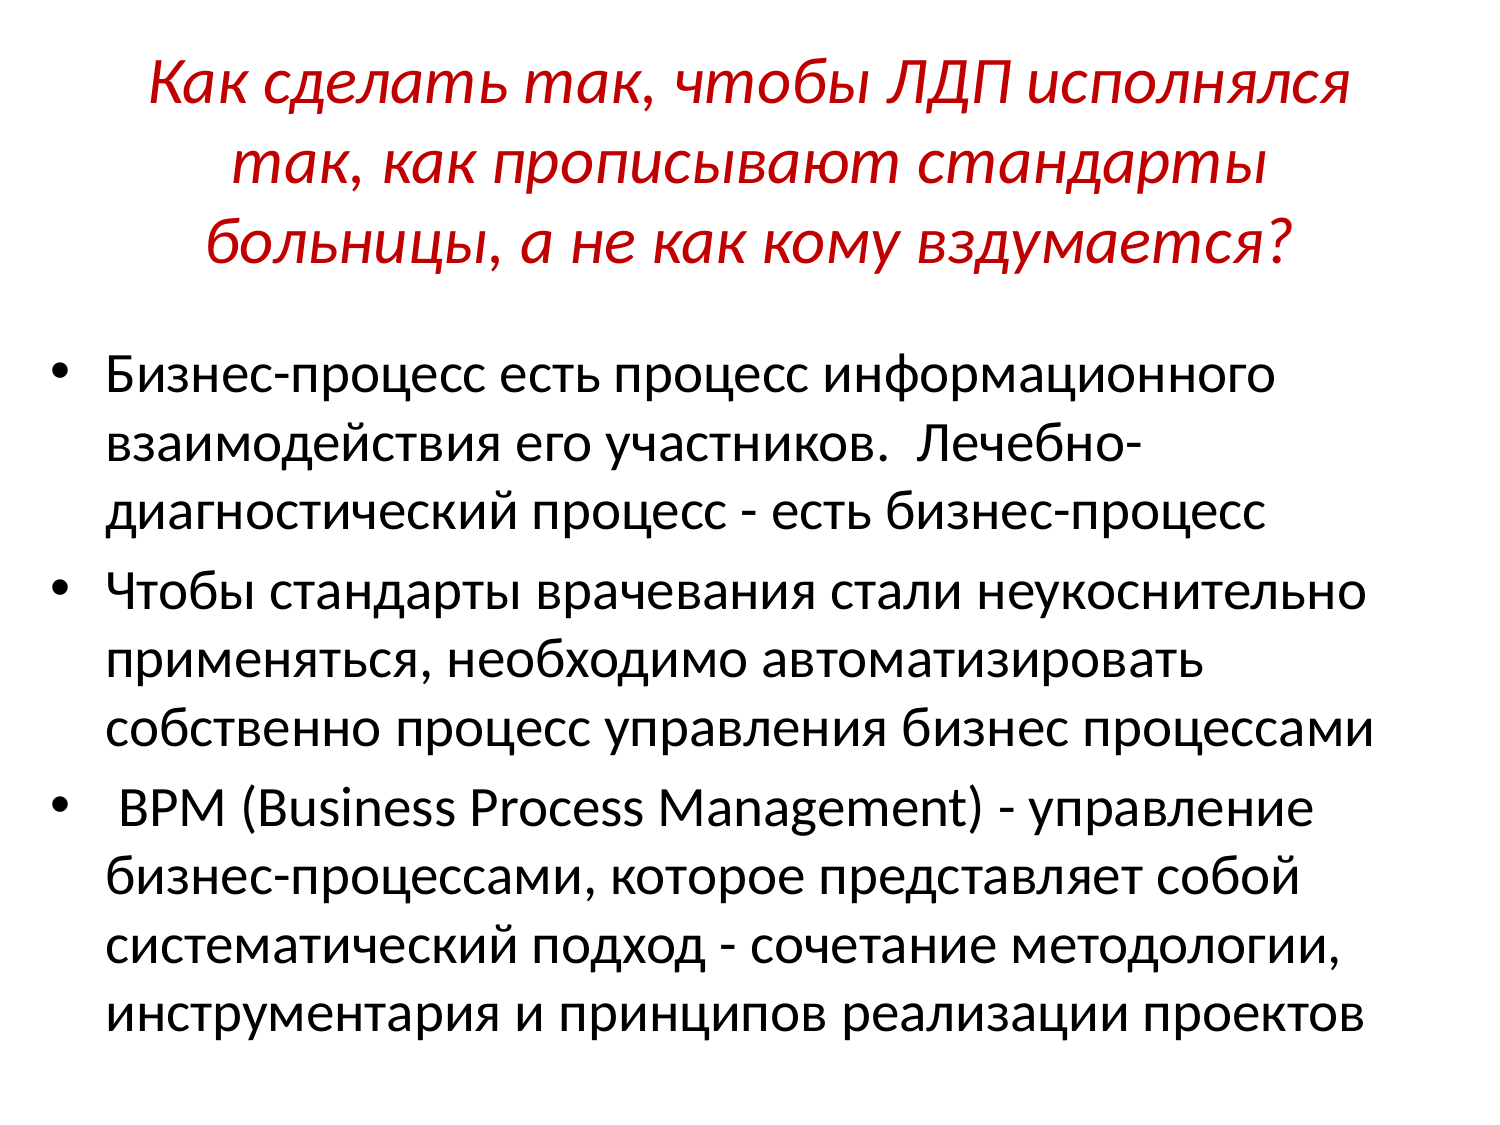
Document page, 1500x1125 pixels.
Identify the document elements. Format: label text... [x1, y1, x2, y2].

title Как сделать так, чтобы ЛДП исполнялся так, как прописывают стандарты больницы, а не как кому вздумается? [75, 45, 1425, 270]
list Бизнес-процесс есть процесс информационного взаимодействия его участников. Лечебно-диагностический процесс - есть бизнес-процесс Чтобы стандарты врачевания стали неукоснительно применяться, необходимо автоматизировать собственно процесс управления бизнес процессами BPM (Business Process Management) - управление бизнес-процессами, которое представляет собой систематический подход - сочетание методологии, инструментария и принципов реализации проектов [35, 328, 1454, 1055]
